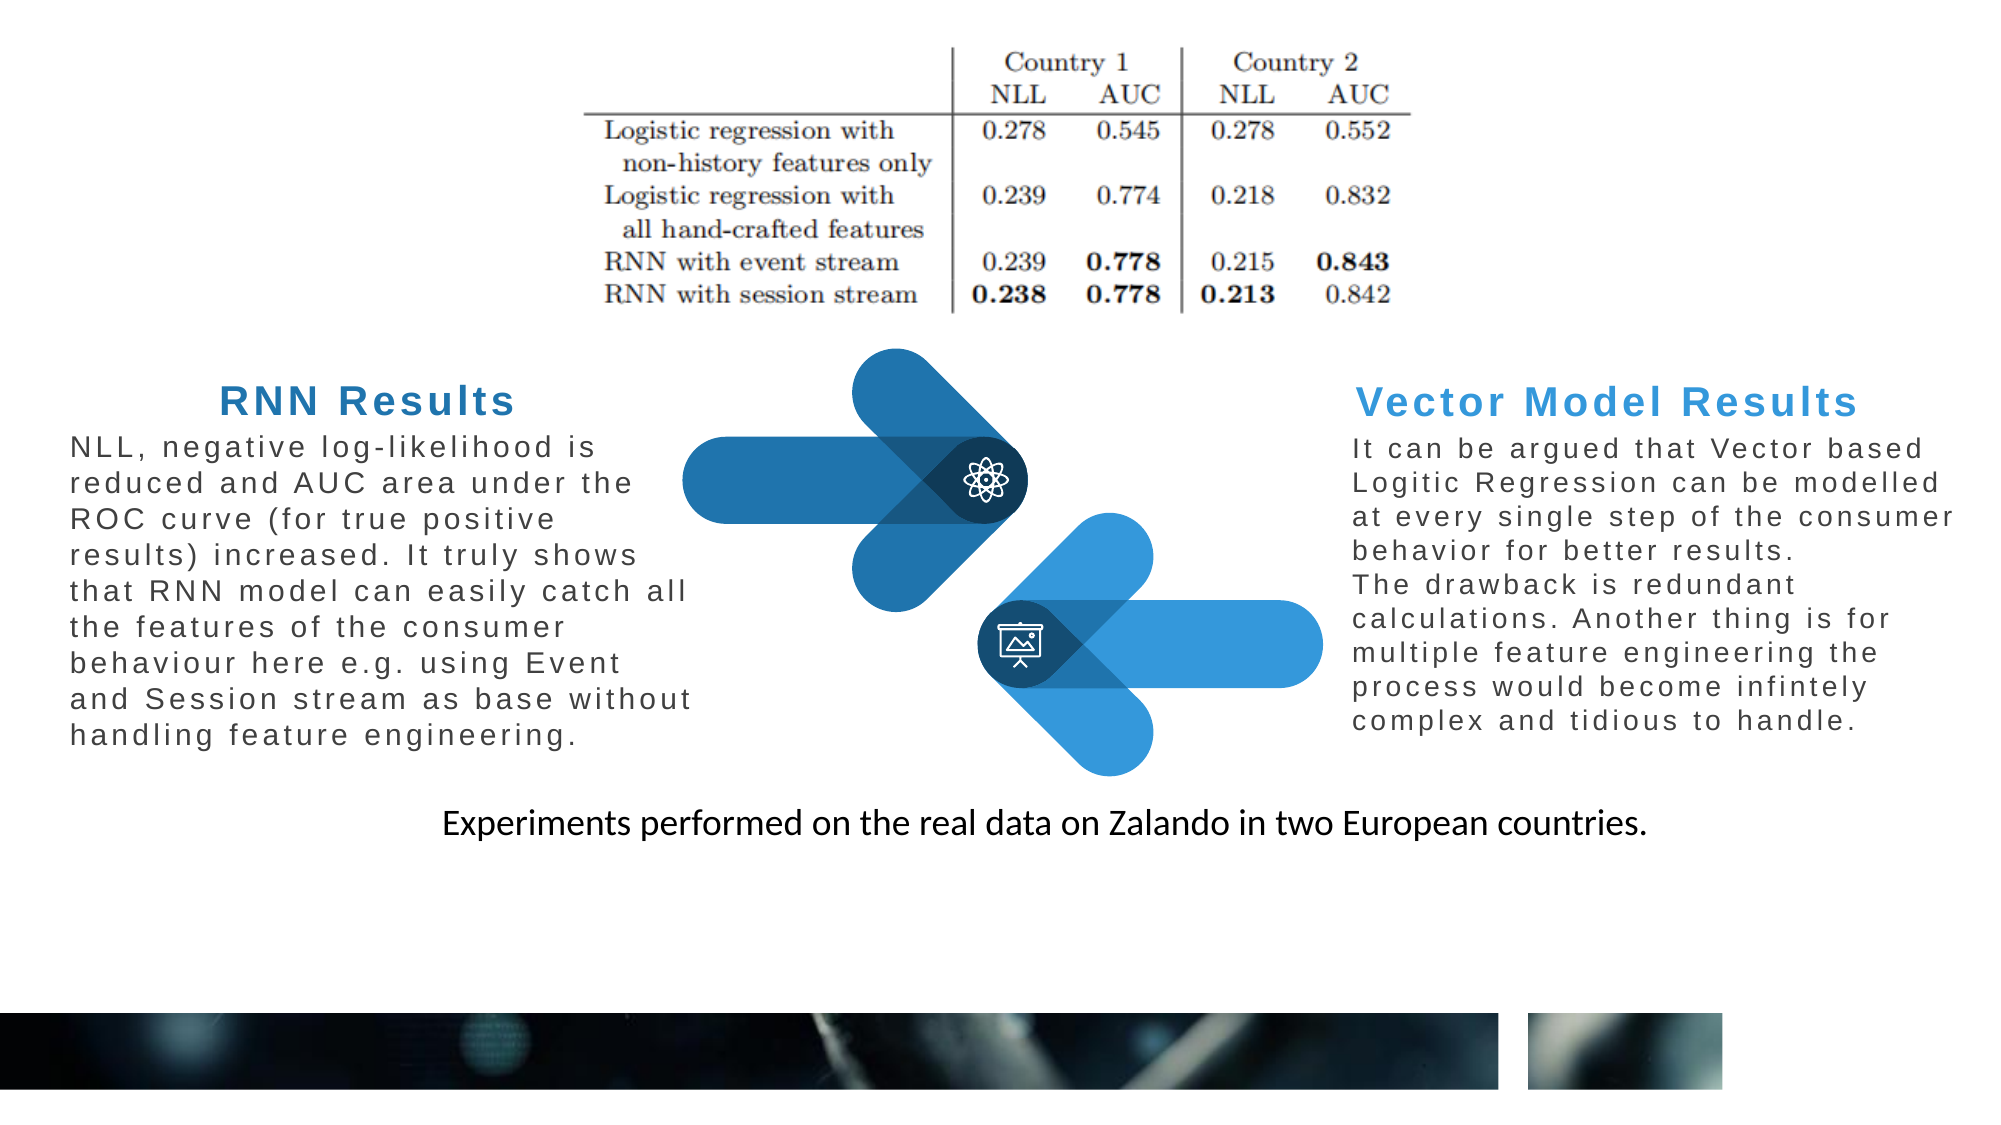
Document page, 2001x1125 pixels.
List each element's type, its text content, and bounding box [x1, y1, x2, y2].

text_box [1021, 644, 1128, 689]
text_box [997, 512, 1154, 645]
text_box [852, 348, 1011, 445]
text_box Vector Model Results [1340, 357, 1904, 425]
text_box [852, 513, 1014, 613]
text_box [877, 480, 985, 524]
text_box [963, 456, 1010, 503]
text_box [713, 436, 921, 524]
text_box [923, 436, 1028, 524]
text_box [991, 677, 1154, 777]
text_box [1085, 600, 1324, 689]
text_box [877, 436, 985, 480]
picture [567, 40, 1417, 337]
picture [1528, 1013, 1723, 1090]
text_box [997, 621, 1044, 668]
text_box NLL, negative log-likelihood is reduced and AUC area under the ROC curve (for true positive results) increased. It truly shows that RNN model can easily catch all the features of the consumer behaviour here e.g. using Event and Session stream as base without handling feature engineering. [54, 427, 713, 799]
text_box [1021, 600, 1128, 644]
text_box Experiments performed on the real data on Zalando in two European countries. [427, 790, 1665, 851]
text_box [977, 600, 1083, 689]
picture [0, 1013, 1499, 1090]
text_box RNN Results [23, 345, 529, 425]
text_box It can be argued that Vector based Logitic Regression can be modelled at every single step of the consumer behavior for better results. The drawback is redundant calculations. Another thing is for multiple feature engineering the process would become infintely complex and tidious to handle. [1337, 430, 1988, 770]
